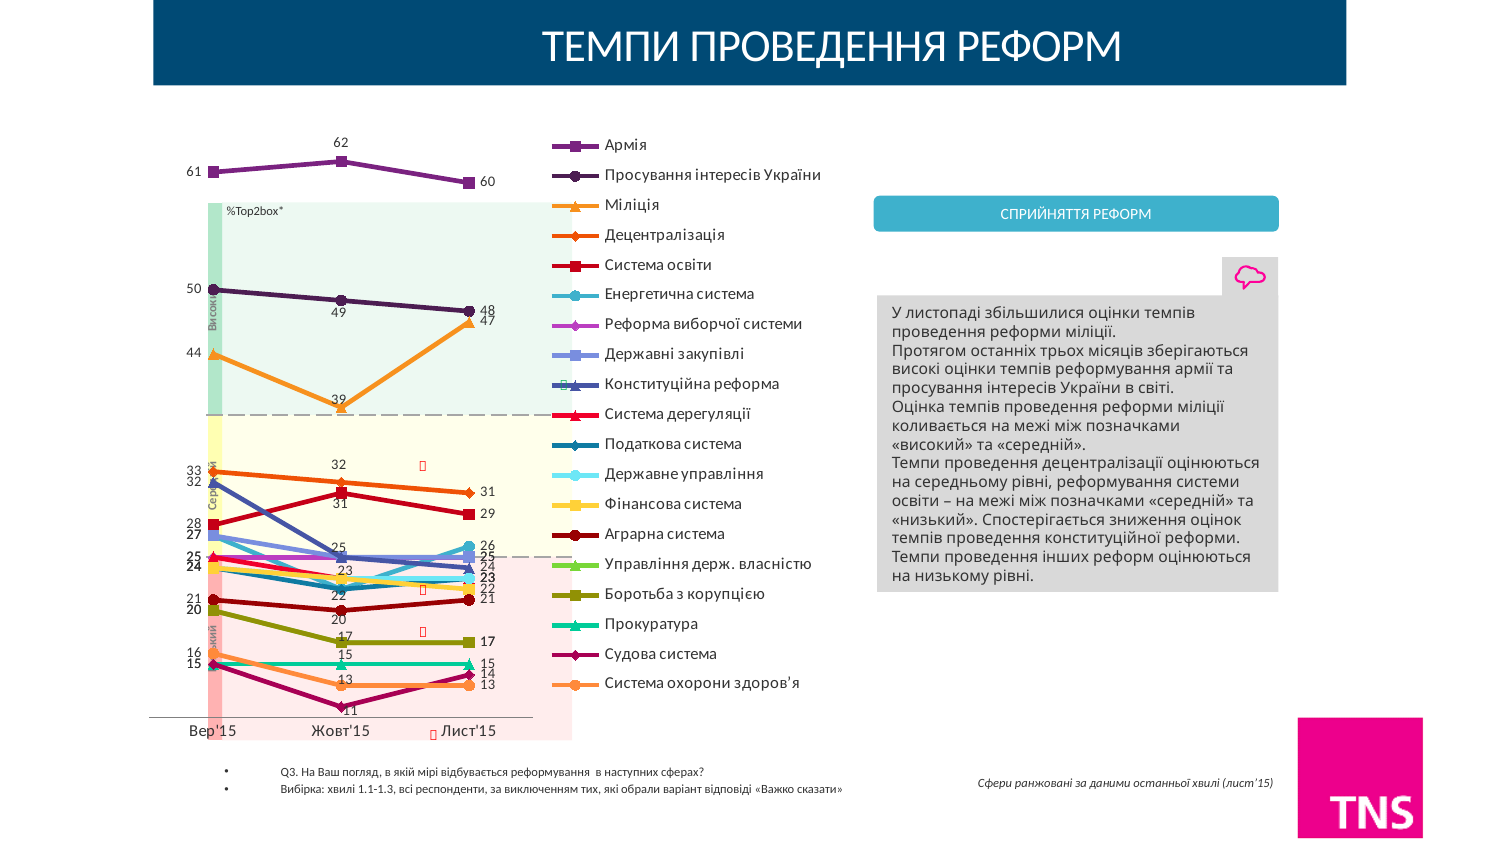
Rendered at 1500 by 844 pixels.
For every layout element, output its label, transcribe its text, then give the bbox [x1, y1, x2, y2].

picture [1293, 713, 1428, 843]
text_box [1221, 256, 1279, 298]
chart [111, 121, 833, 779]
text_box У листопаді збільшилися оцінки темпів проведення реформи міліції. Протягом останніх трьох місяців зберігаються високі оцінки темпів реформування армії та просування інтересів України в світі. Оцінка темпів проведення реформи міліції коливається на межі між позначками «високий» та «середній». Темпи проведення децентралізації оцінюються на середньому рівні, реформування системи освіти – на межі між позначками «середній» та «низький». Спостерігається зниження оцінок темпів проведення конституційної реформи. Темпи проведення інших реформ оцінюються на низькому рівні. [877, 295, 1279, 592]
list Q3. На Ваш погляд, в якій мірі відбувається реформування в наступних сферах? Вибірка: хвилі 1.1-1.3, всі респонденти, за виключенням тих, які обрали варіант відповіді «Важко сказати» [224, 743, 977, 814]
text_box [153, 0, 1347, 86]
text_box ТЕМПИ ПРОВЕДЕННЯ РЕФОРМ [527, 8, 1138, 79]
text_box Сфери ранжовані за даними останньої хвилі (лист’15) [877, 767, 1287, 798]
text_box СПРИЙНЯТТЯ РЕФОРМ [871, 193, 1282, 234]
